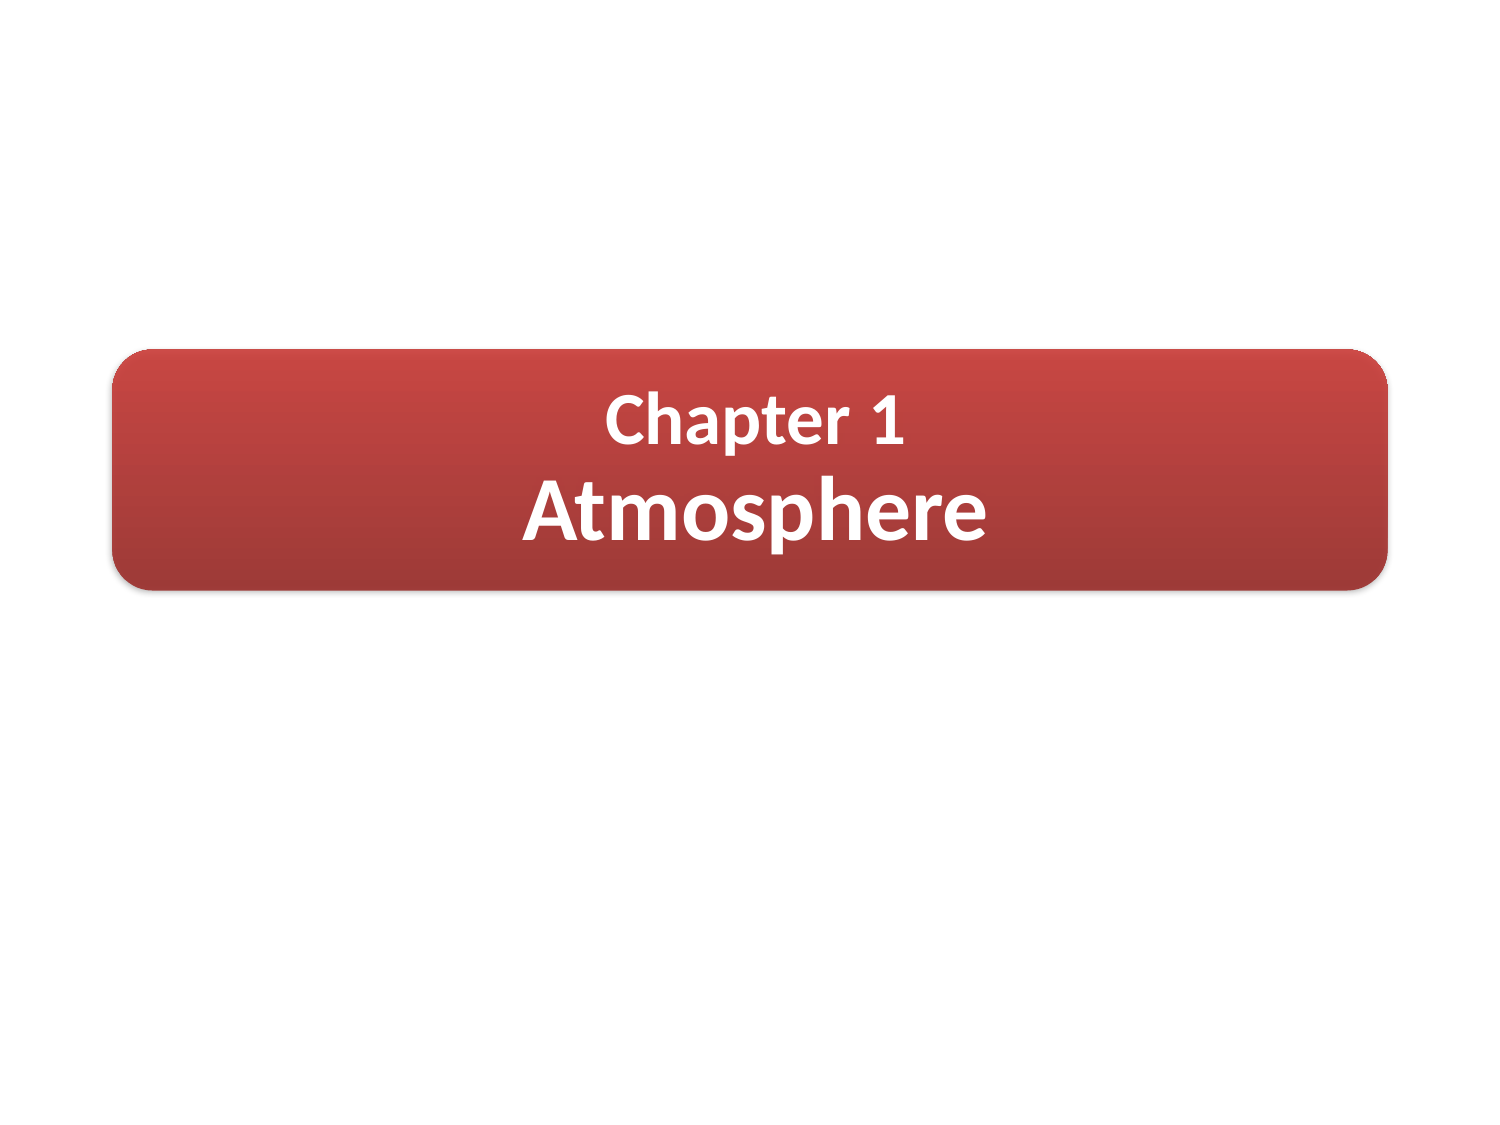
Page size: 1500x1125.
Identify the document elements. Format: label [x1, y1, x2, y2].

text_box [112, 349, 1388, 591]
